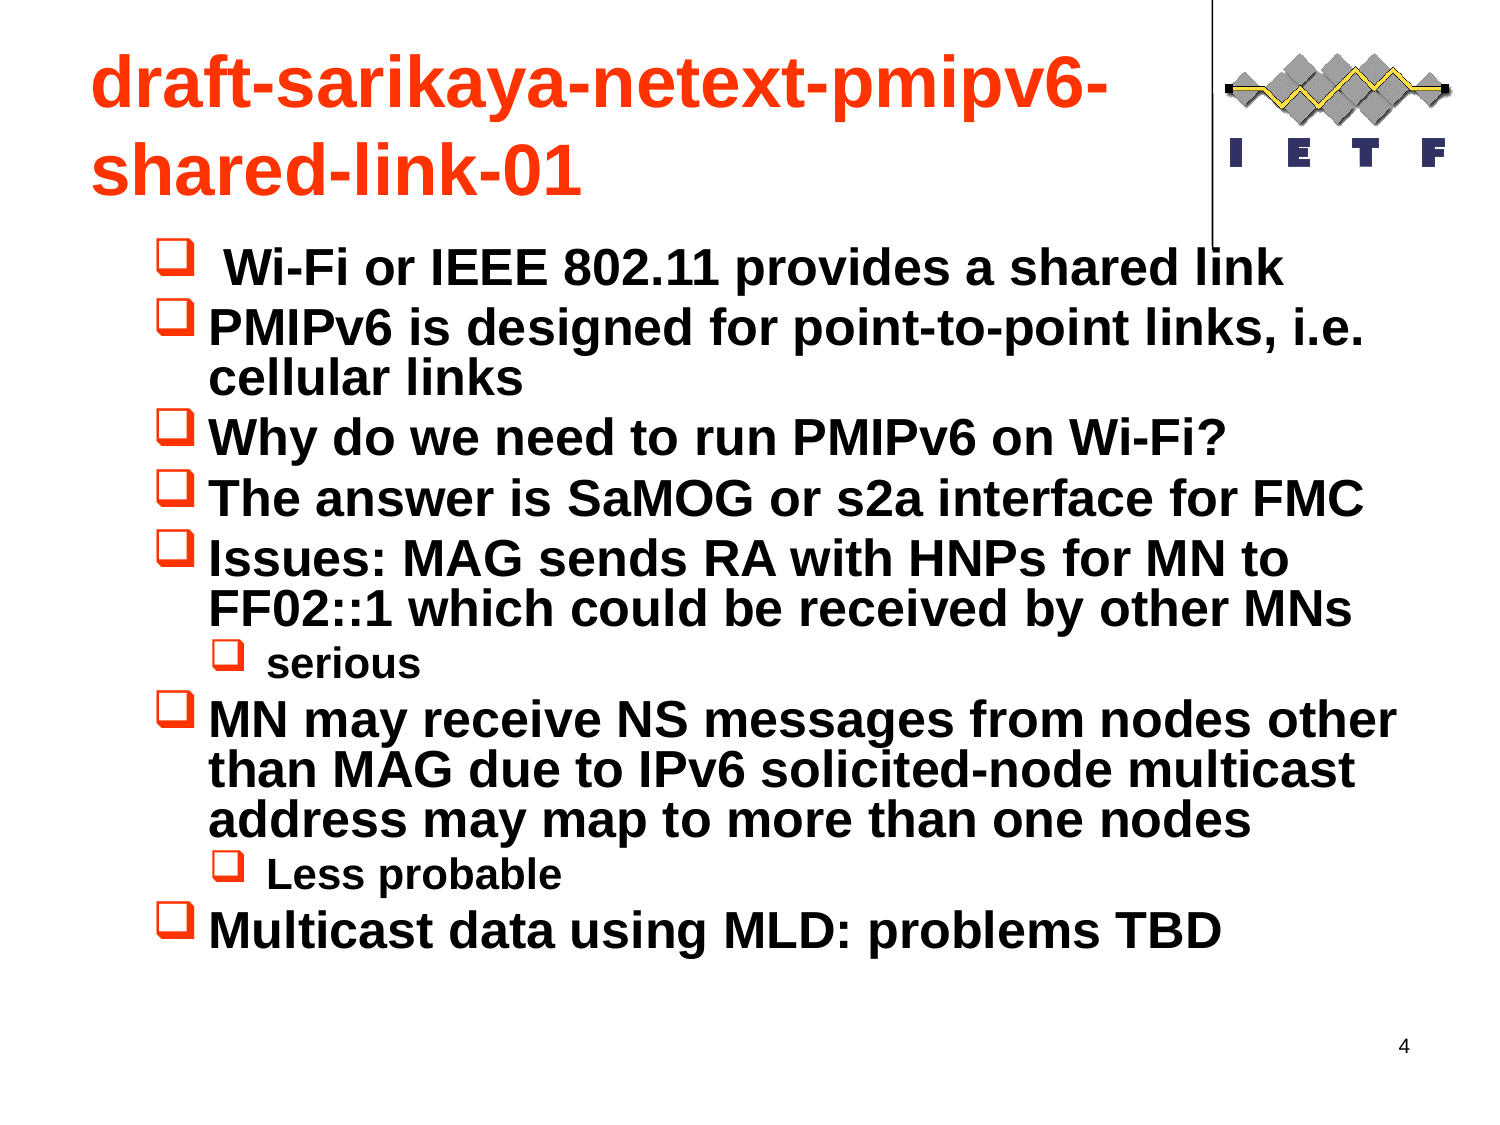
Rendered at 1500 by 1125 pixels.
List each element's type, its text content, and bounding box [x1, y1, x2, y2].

title draft-sarikaya-netext-pmipv6-shared-link-01 [74, 19, 1201, 225]
slide_number 4 [1074, 1024, 1426, 1101]
picture [1212, 37, 1463, 181]
list Wi-Fi or IEEE 802.11 provides a shared link PMIPv6 is designed for point-to-point links, i.e. cellular links Why do we need to run PMIPv6 on Wi-Fi? The answer is SaMOG or s2a interface for FMC Issues: MAG sends RA with HNPs for MN to FF02::1 which could be received by other MNs serious MN may receive NS messages from nodes other than MAG due to IPv6 solicited-node multicast address may map to more than one nodes Less probable Multicast data using MLD: problems TBD [137, 237, 1451, 1088]
